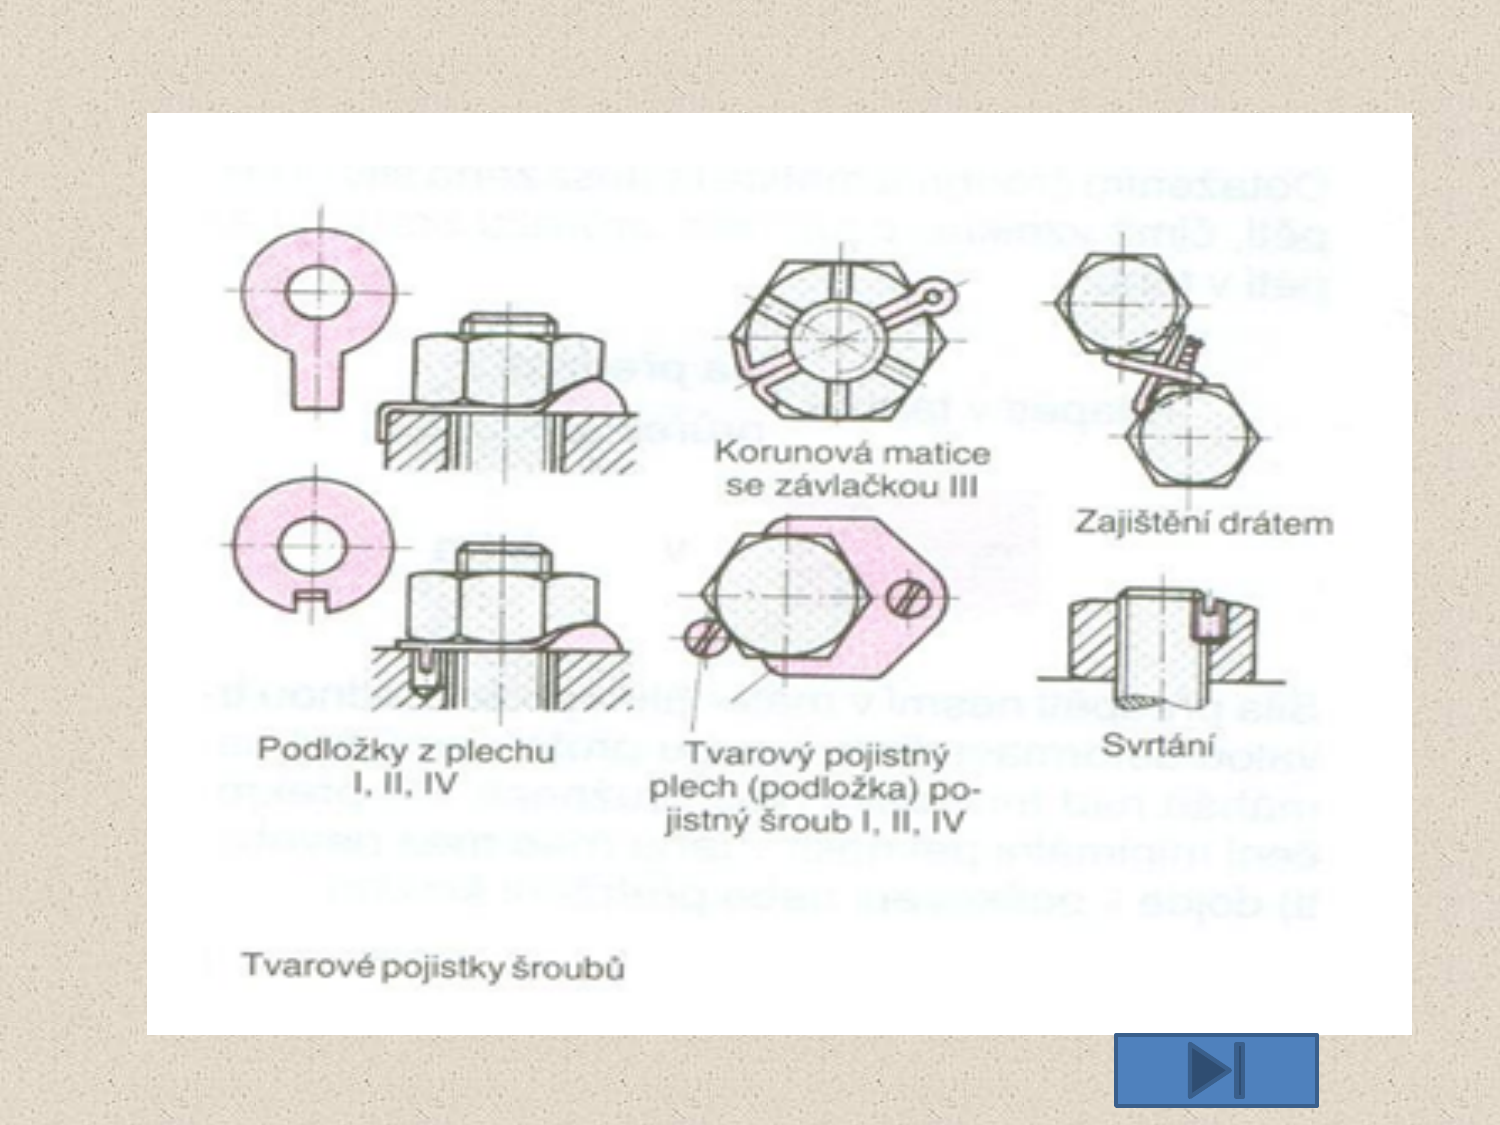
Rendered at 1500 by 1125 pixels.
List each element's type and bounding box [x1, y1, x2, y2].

picture [0, 0, 1500, 1125]
text_box [1114, 1043, 1319, 1108]
